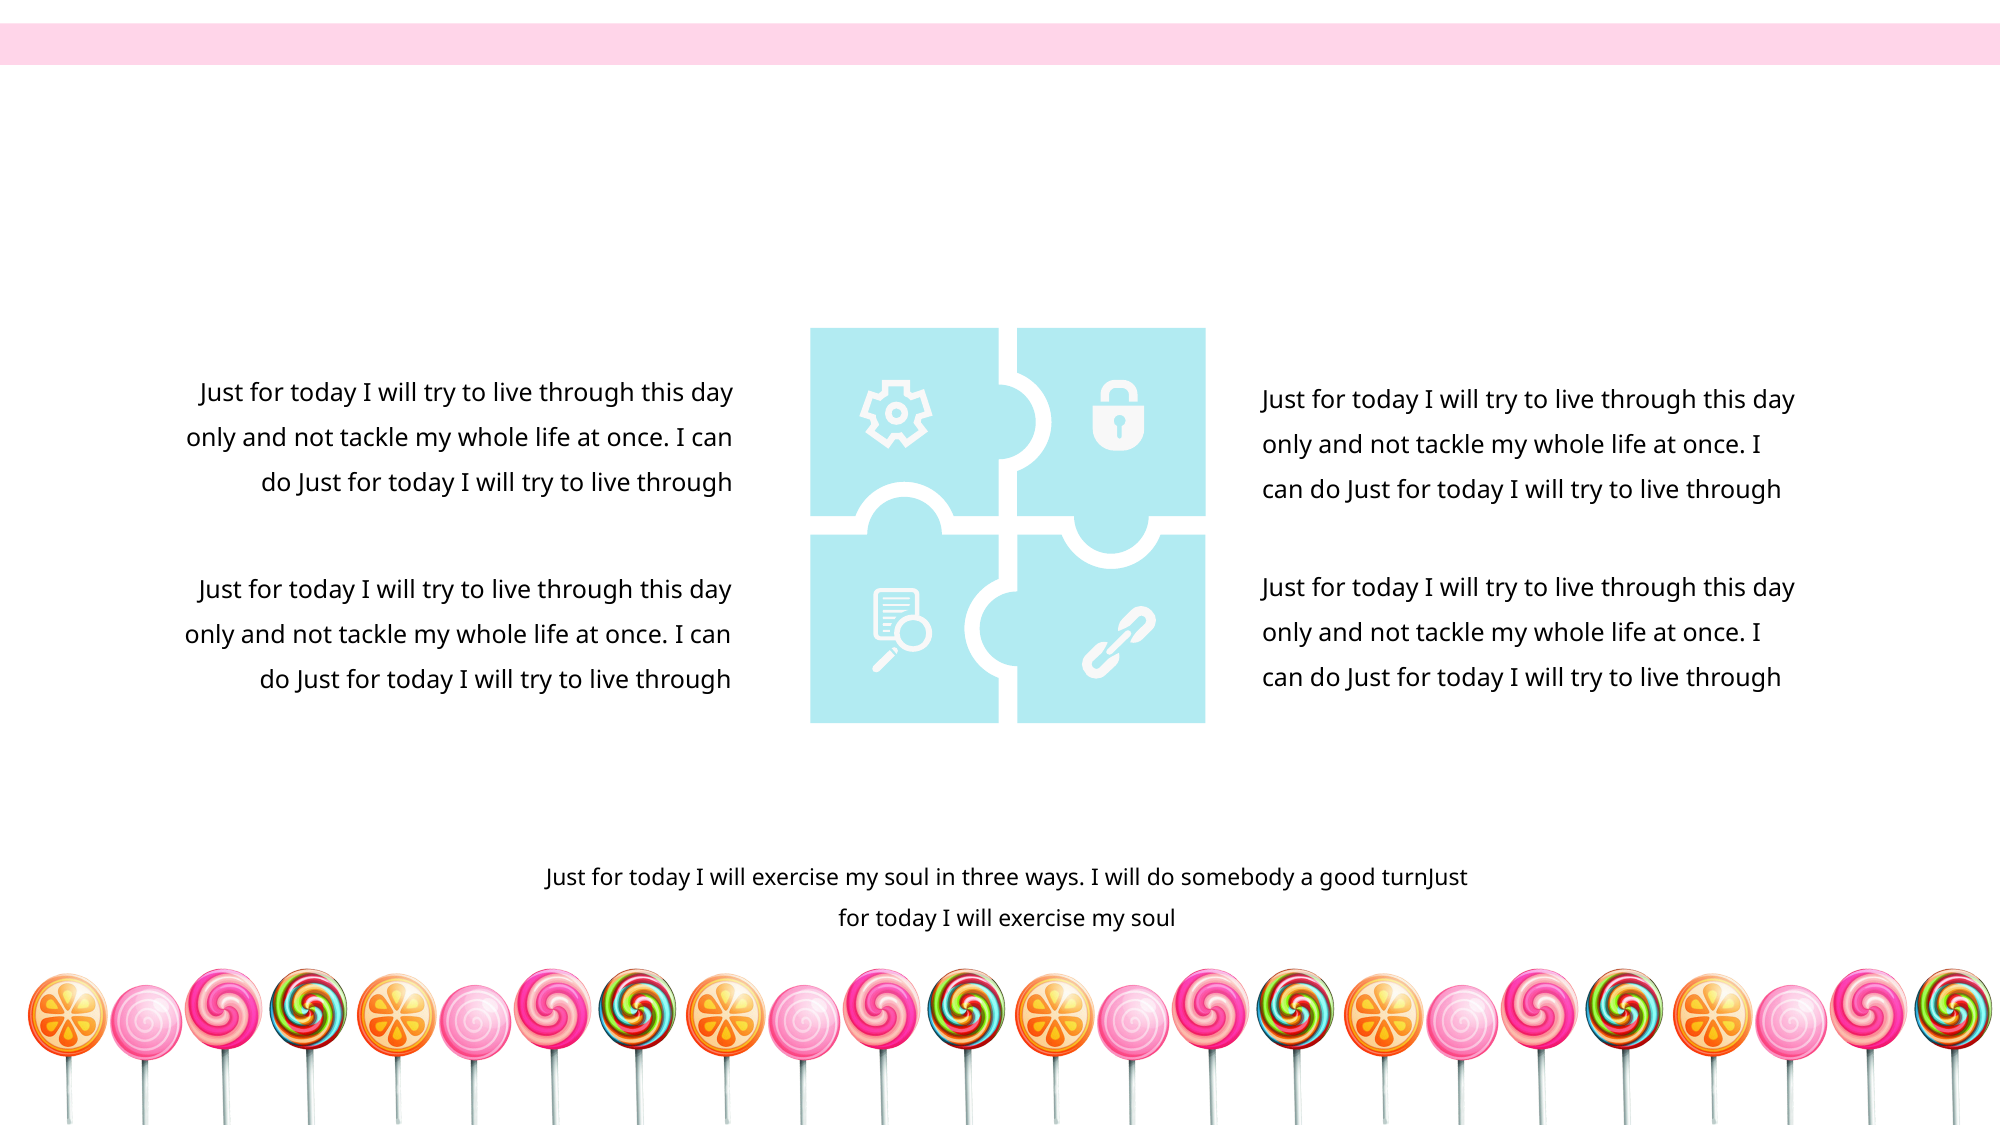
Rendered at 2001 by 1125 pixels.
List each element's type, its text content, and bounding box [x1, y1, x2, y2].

text_box Just for today I will exercise my soul in three ways. I will do somebody a good turnJust for today I will exercise my soul [525, 841, 1490, 953]
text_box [25, 953, 2000, 1125]
text_box [0, 22, 2000, 66]
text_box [159, 327, 1819, 724]
